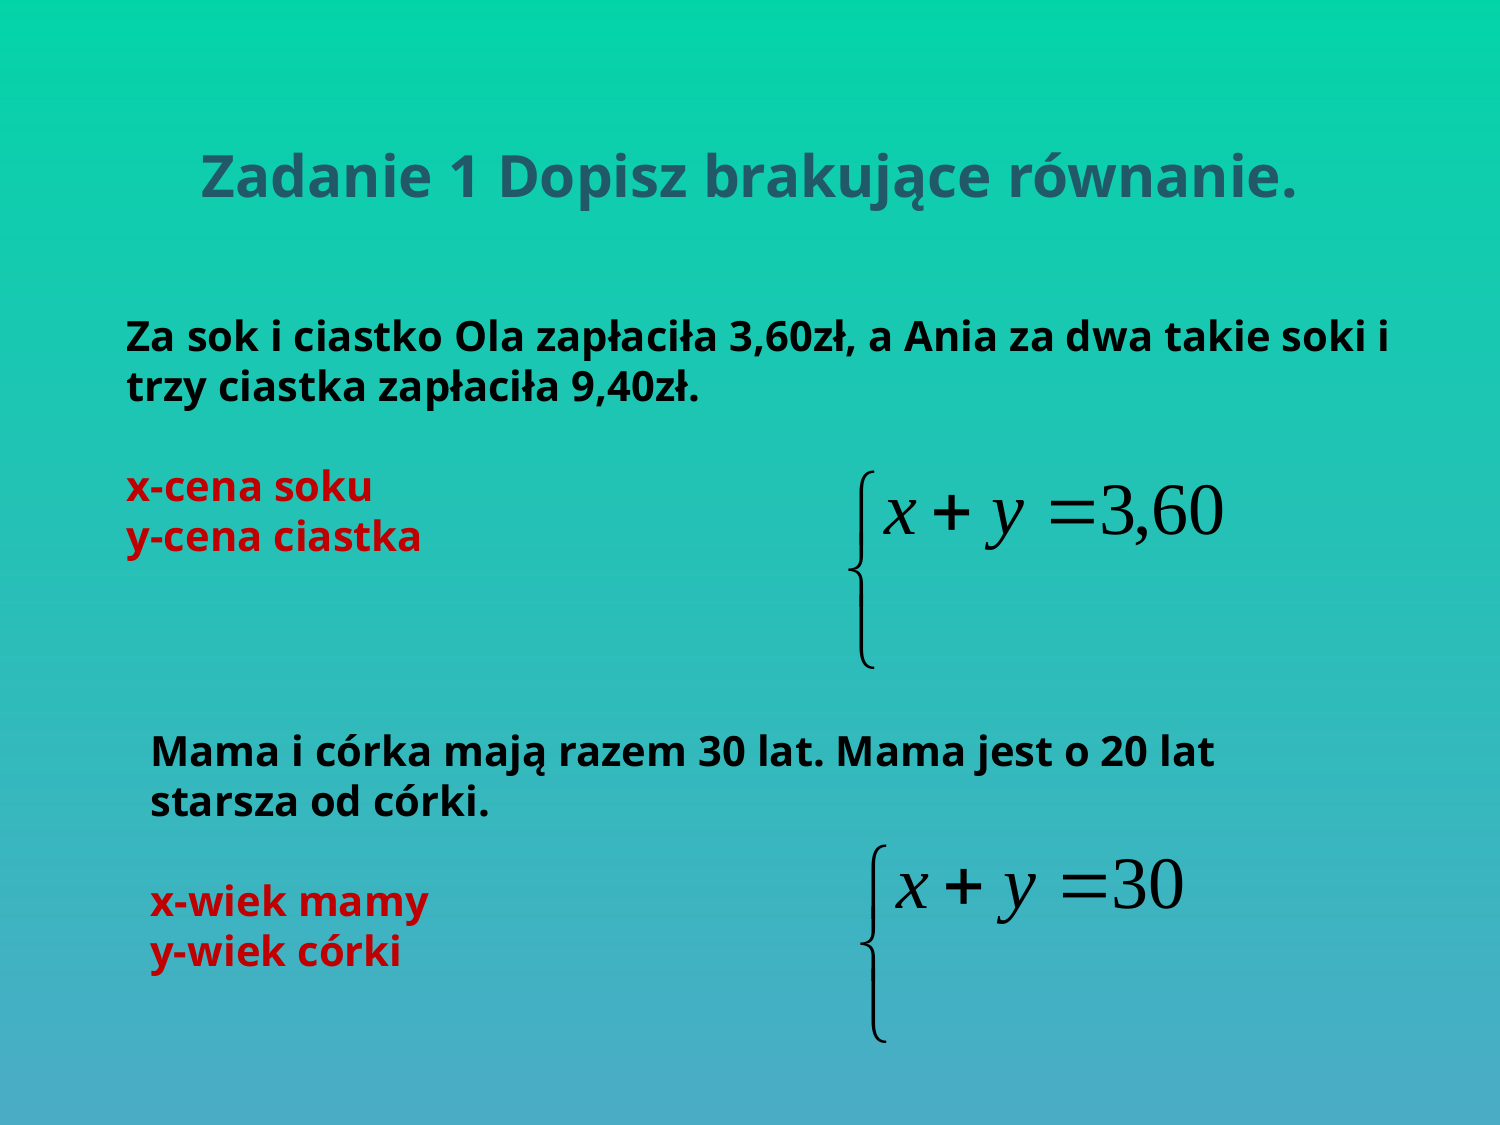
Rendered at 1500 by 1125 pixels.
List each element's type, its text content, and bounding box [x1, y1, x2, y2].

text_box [844, 832, 1197, 1056]
title Zadanie 1 Dopisz brakujące równanie. [75, 45, 1425, 233]
text_box Za sok i ciastko Ola zapłaciła 3,60zł, a Ania za dwa takie soki i trzy ciastka zapłaciła 9,40zł. x-cena soku y-cena ciastka [112, 302, 1412, 568]
list [75, 262, 1425, 1005]
text_box Mama i córka mają razem 30 lat. Mama jest o 20 lat starsza od córki. x-wiek mamy y-wiek córki [135, 717, 1388, 982]
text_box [832, 458, 1241, 682]
